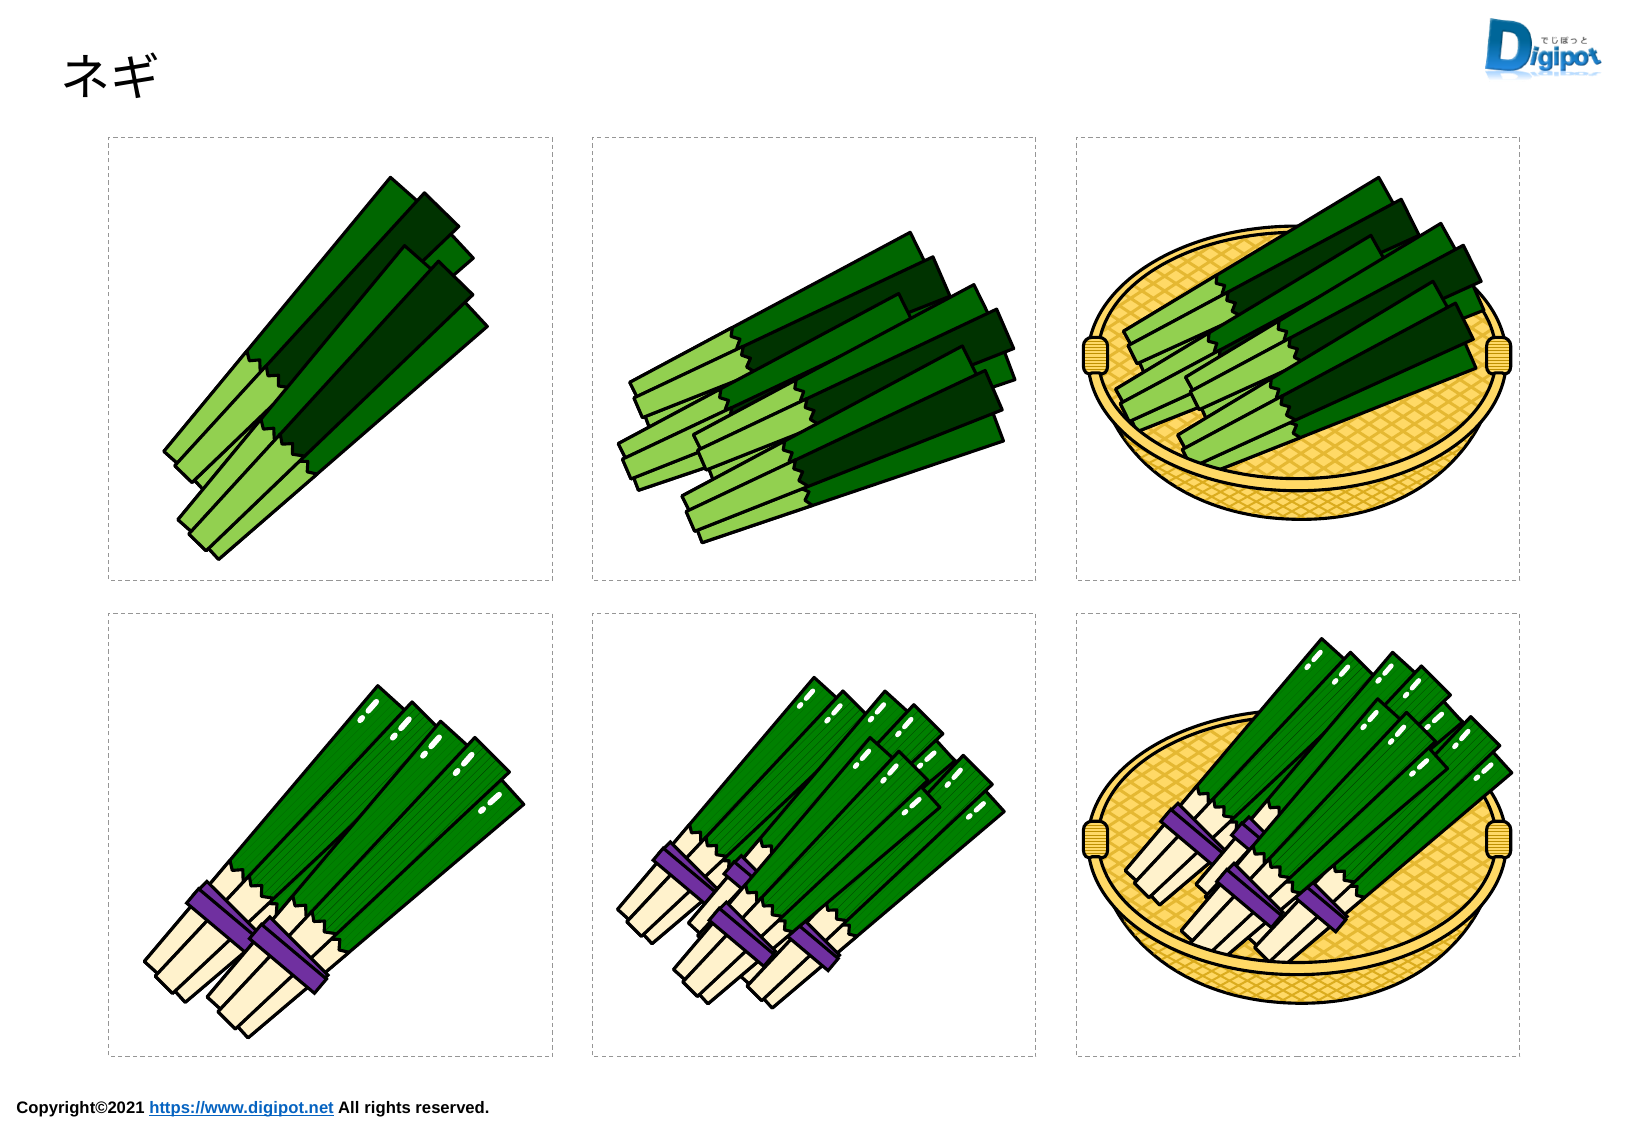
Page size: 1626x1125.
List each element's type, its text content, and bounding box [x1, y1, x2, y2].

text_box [107, 695, 547, 994]
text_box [586, 685, 1024, 971]
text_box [617, 296, 1014, 500]
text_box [132, 290, 505, 460]
picture [1485, 18, 1602, 82]
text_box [1083, 647, 1531, 1004]
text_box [1083, 226, 1511, 520]
text_box ネギ [46, 38, 176, 113]
